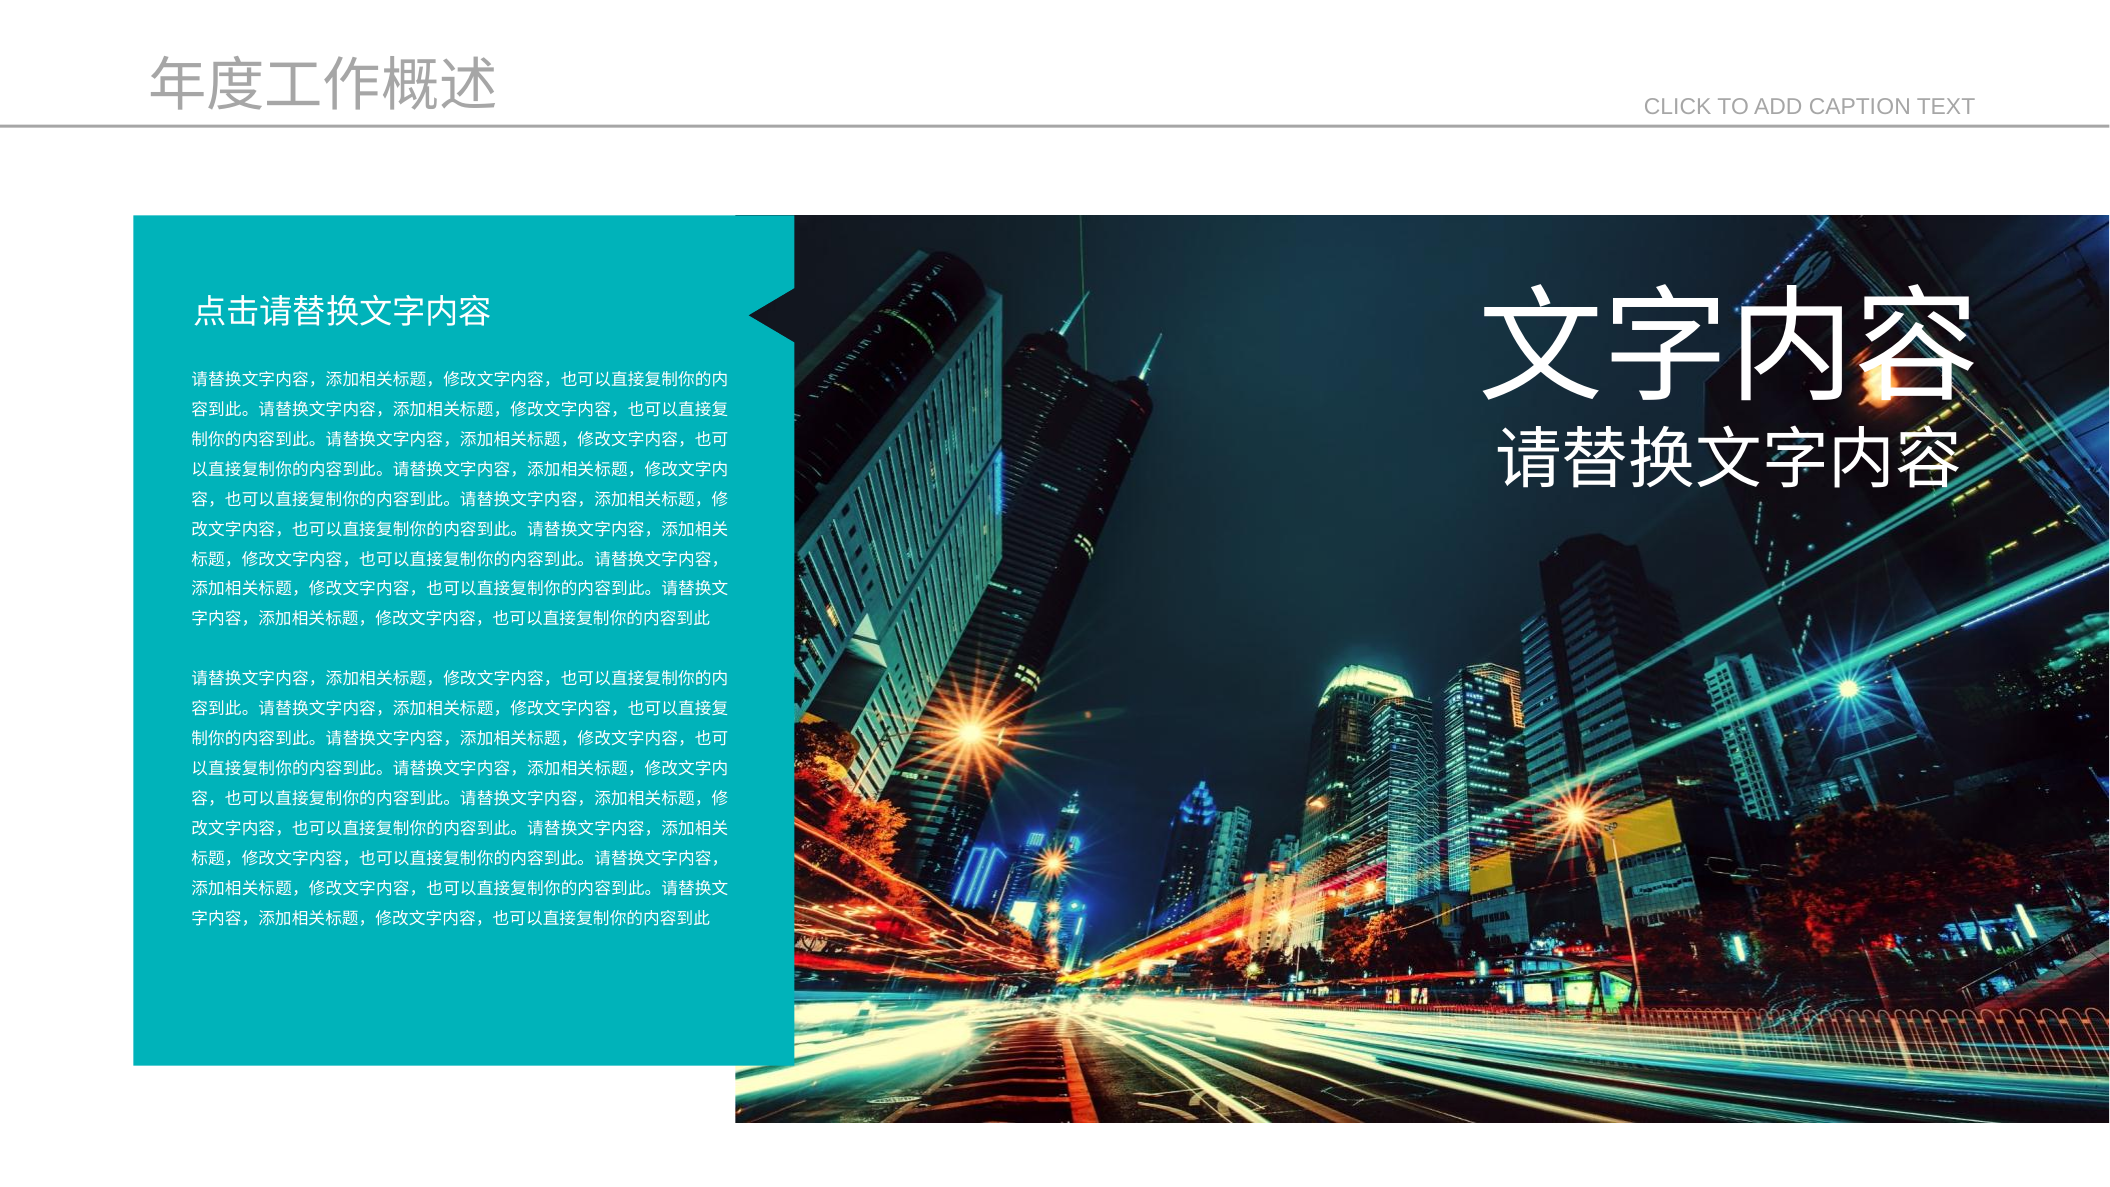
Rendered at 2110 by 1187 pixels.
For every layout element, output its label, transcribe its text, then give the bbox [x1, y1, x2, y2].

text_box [133, 215, 795, 1066]
text_box 年度工作概述 [148, 47, 528, 118]
text_box [734, 214, 2110, 1124]
text_box 请替换文字内容 [1495, 415, 1978, 496]
text_box [0, 124, 2110, 129]
text_box CLICK TO ADD CAPTION TEXT [1596, 91, 1976, 119]
text_box 文字内容 [1478, 265, 1980, 416]
